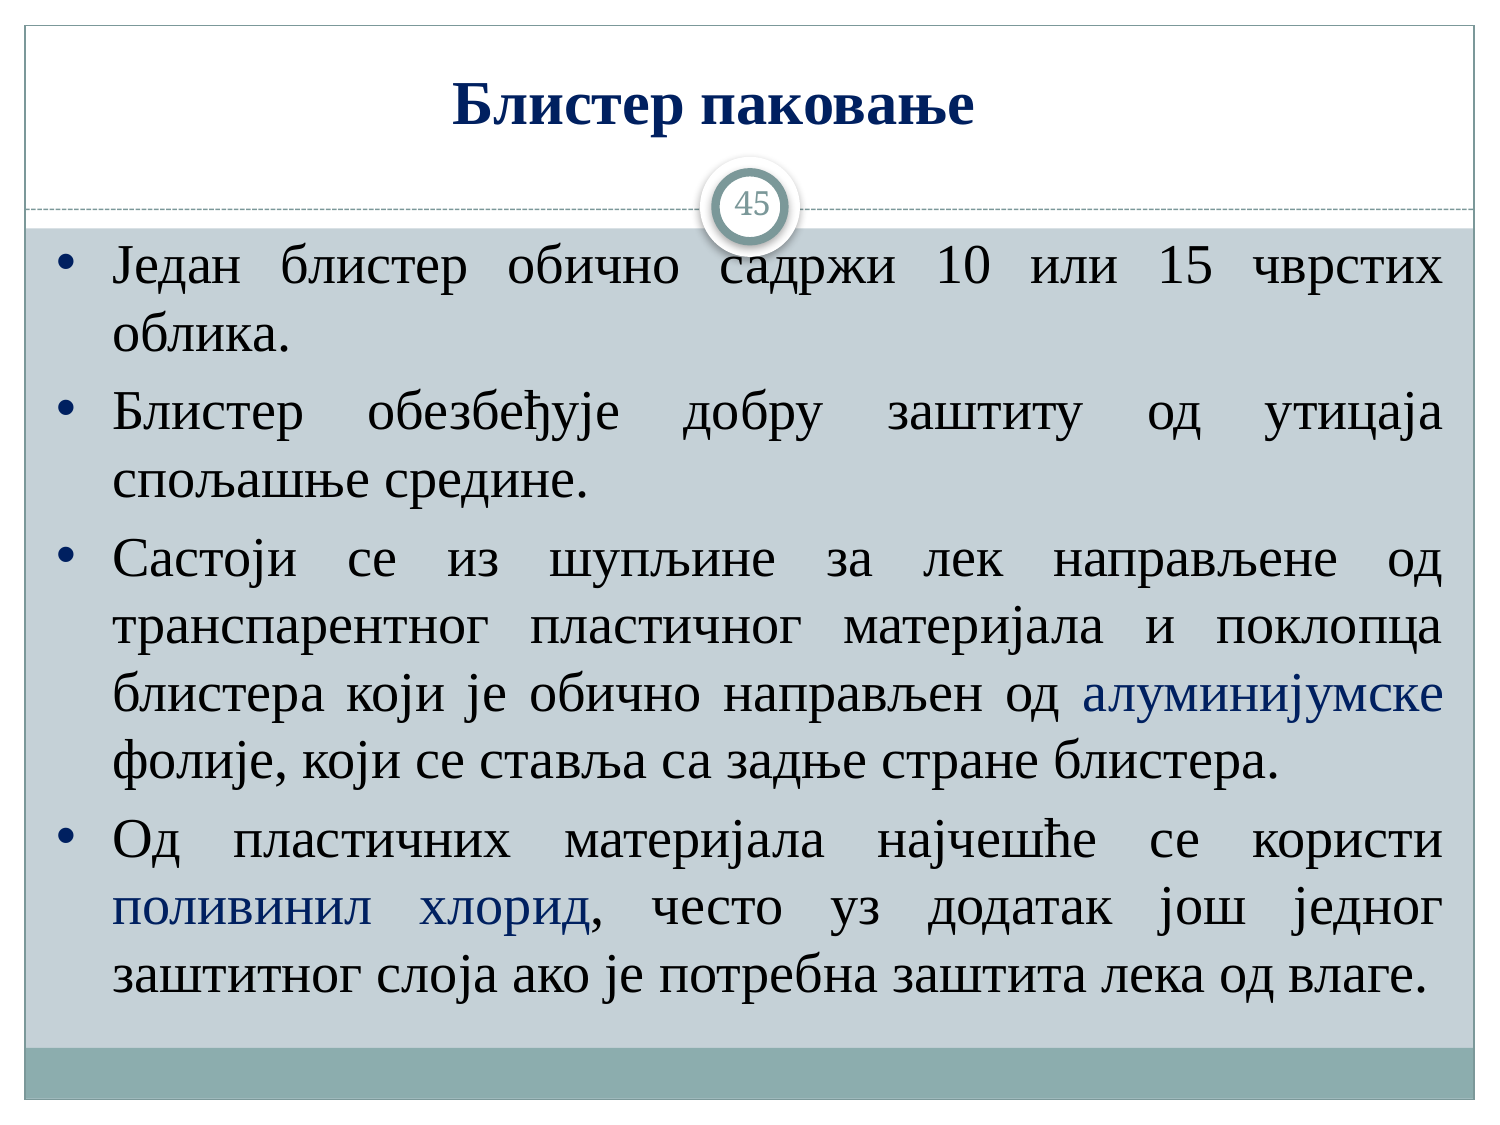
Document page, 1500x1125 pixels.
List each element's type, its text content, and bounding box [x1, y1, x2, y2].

text_box Један блистер обично садржи 10 или 15 чврстих облика. Блистер обезбеђује добру заштиту од утицаја спољашње средине. Састоји се из шупљине за лек направљене од транспарентног пластичног материјала и поклопца блистера који је обично направљен од алуминијумске фолије, који се ставља са задње стране блистера. Од пластичних материјала најчешће се користи поливинил хлорид, често уз додатак још једног заштитног слоја ако је потребна заштита лека од влаге. [41, 219, 1459, 1052]
text_box [50, 54, 1500, 1060]
slide_number 45 [715, 168, 791, 241]
text_box Блистер паковање [123, 54, 1306, 145]
